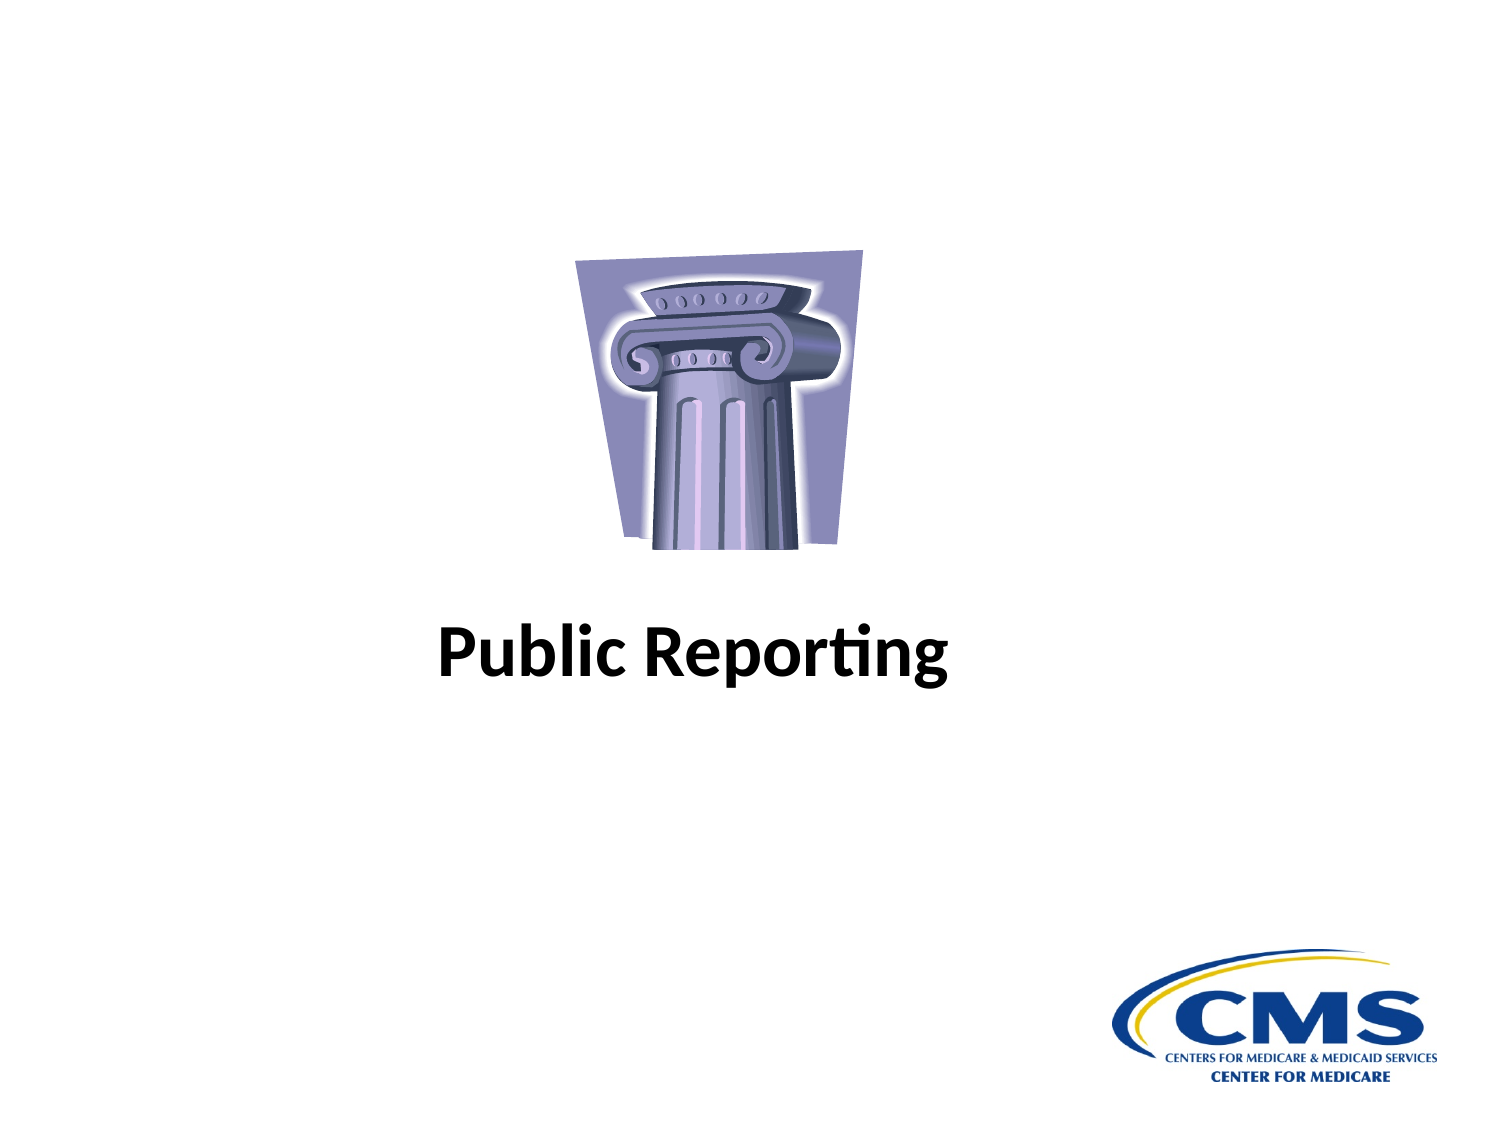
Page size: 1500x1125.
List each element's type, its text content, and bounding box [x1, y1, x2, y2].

picture [1112, 949, 1437, 1082]
picture [574, 249, 864, 551]
text_box Public Reporting [400, 593, 988, 699]
